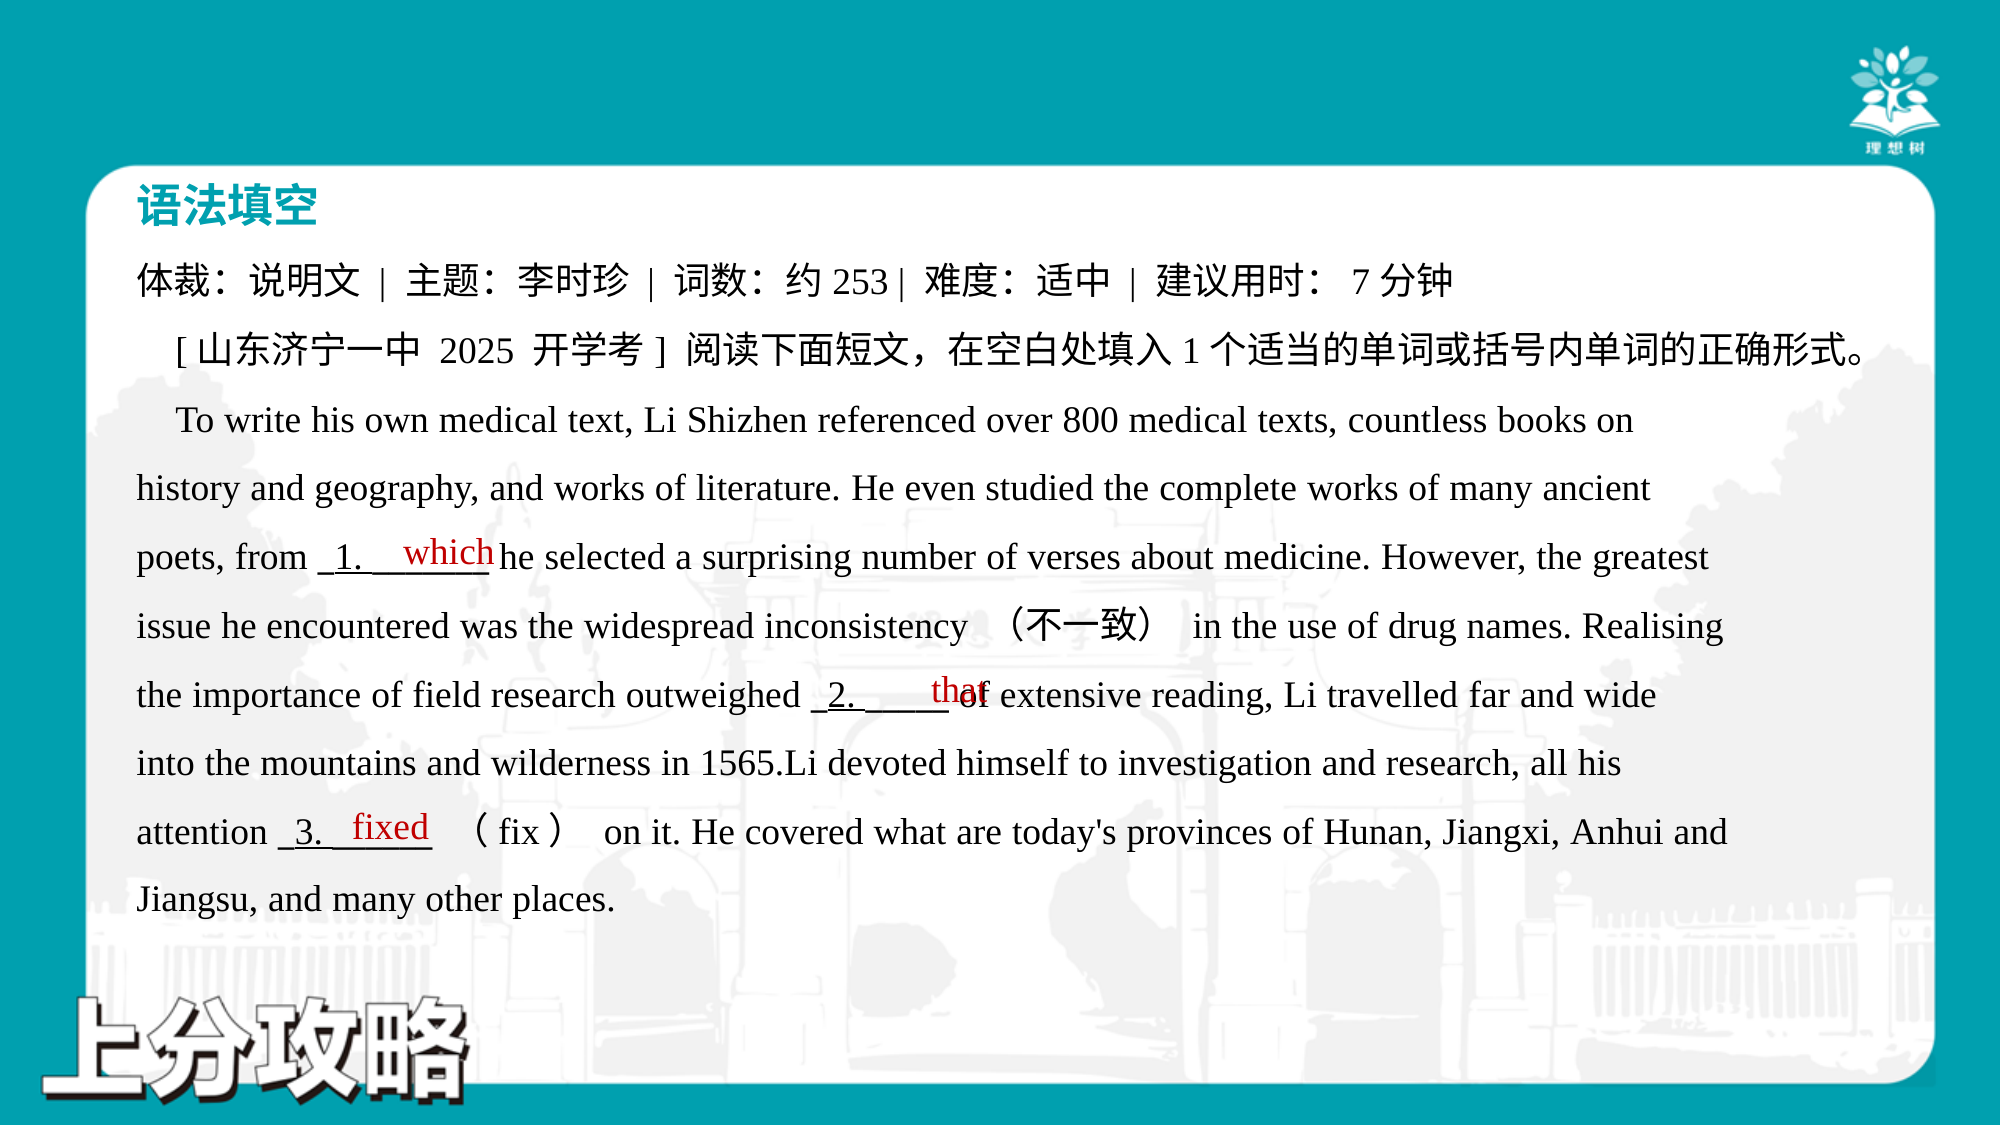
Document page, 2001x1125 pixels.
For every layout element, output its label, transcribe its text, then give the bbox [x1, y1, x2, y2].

text_box fixed [338, 778, 443, 840]
text_box that [917, 640, 1002, 702]
text_box which [389, 503, 509, 565]
text_box 语法填空 [136, 176, 1865, 232]
text_box 体裁：说明文 | 主题：李时珍 | 词数：约253 | 难度：适中 | 建议用时：7分钟 [山东济宁一中 2025 开学考] 阅读下面短文，在空白处填入1个适当的单词或括号内单词的正确形式。 To write his own medical text, Li Shizhen referenced over 800 medical texts, countless books on history and geography, and works of literature. He even studied the complete works of many ancient poets, from _1. _______ he selected a surprising number of verses about medicine. However, the greatest issue he encountered was the widespread inconsistency （不一致） in the use of drug names. Realising the importance of field research outweighed _2. _____ of extensive reading, Li travelled far and wide into the mountains and wilderness in 1565.Li devoted himself to investigation and research, all his attention _3. ______ （fix） on it. He covered what are today's provinces of Hunan, Jiangxi, Anhui and Jiangsu, and many other places.#1.1.1 [136, 233, 1865, 911]
picture [0, 0, 2000, 1125]
